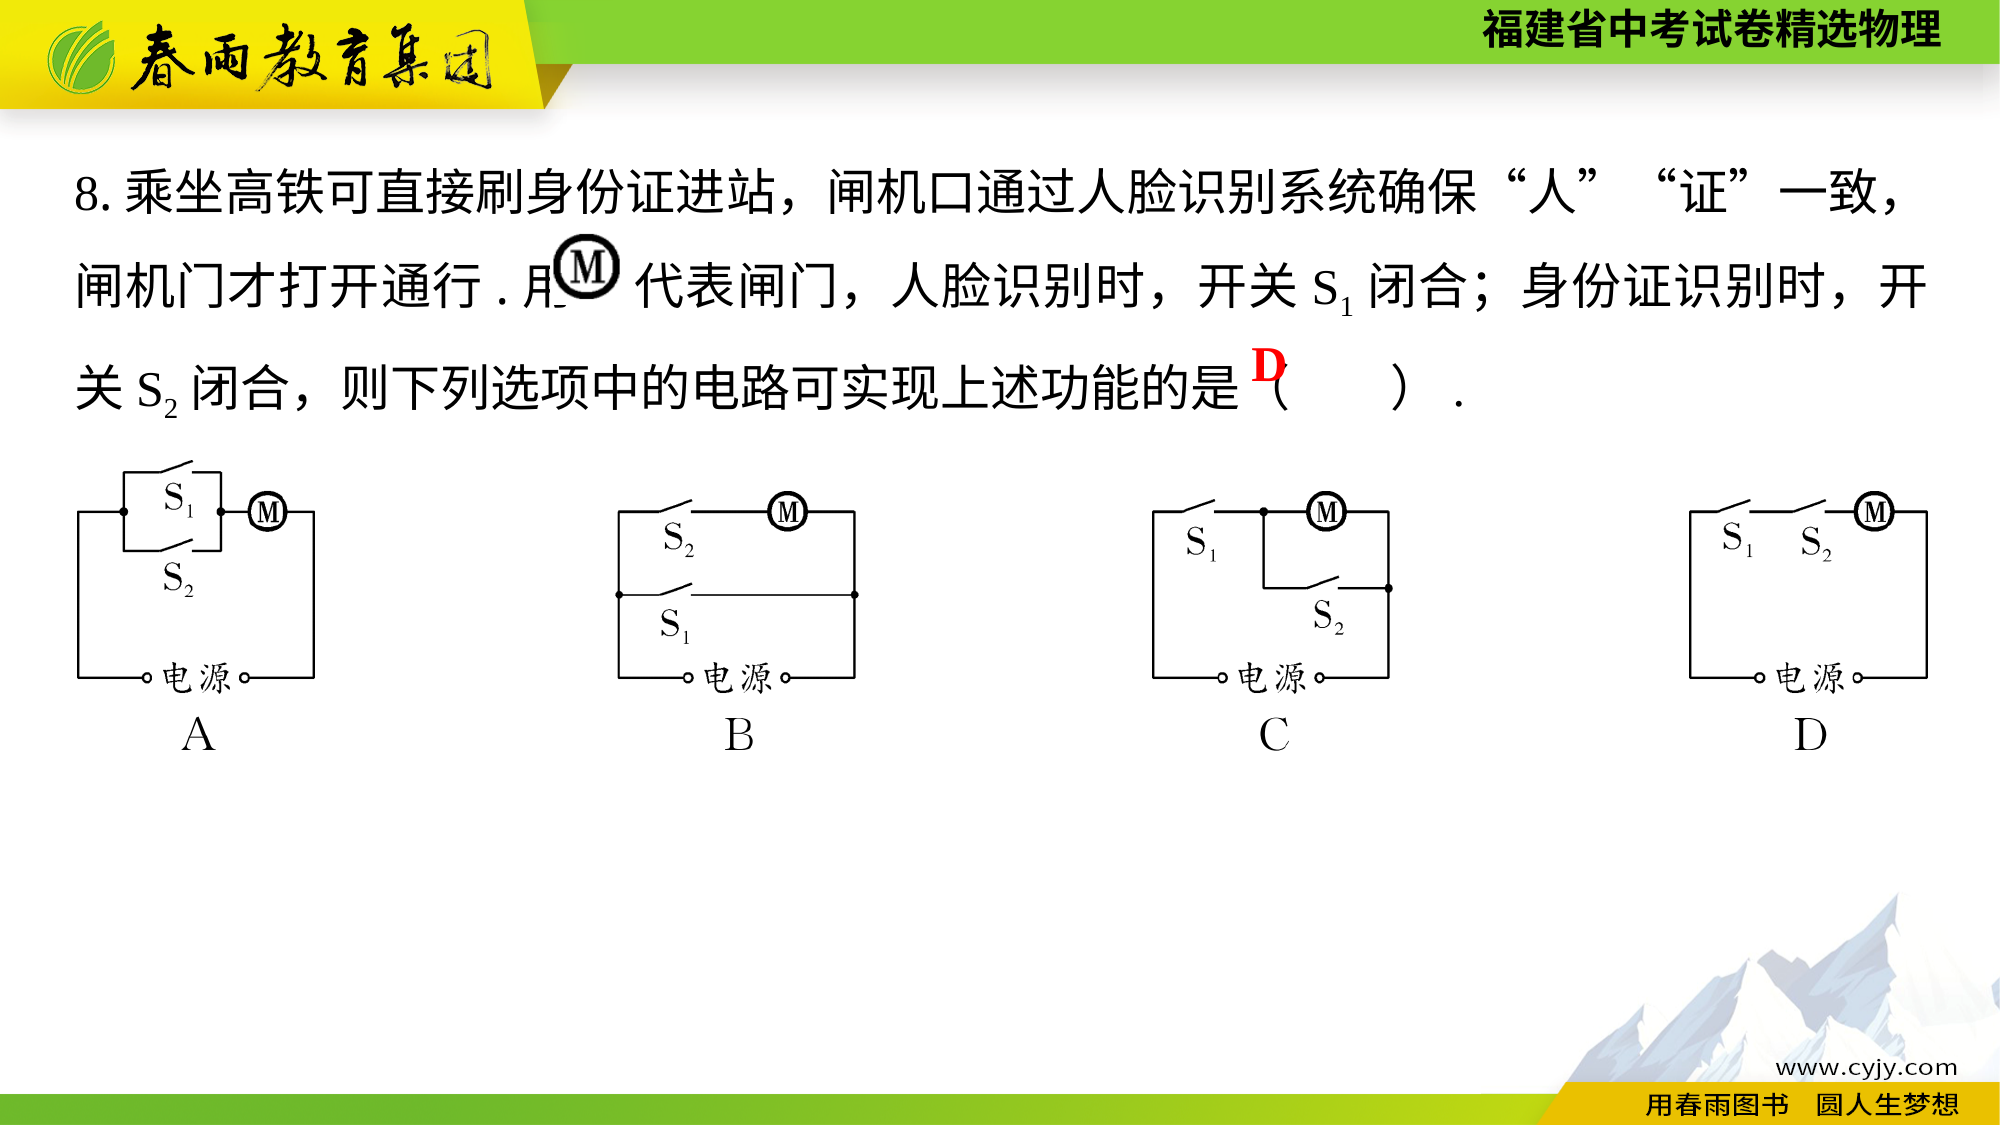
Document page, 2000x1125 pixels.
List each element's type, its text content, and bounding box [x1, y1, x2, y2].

text_box D [1236, 324, 1303, 400]
list 8.乘坐高铁可直接刷身份证进站，闸机口通过人脸识别系统确保“人”“证”一致，闸机门才打开通行.用 代表闸门，人脸识别时，开关S1闭合；身份证识别时，开关S2闭合，则下列选项中的电路可实现上述功能的是（ ）. [59, 122, 1944, 411]
picture [0, 0, 2000, 1125]
